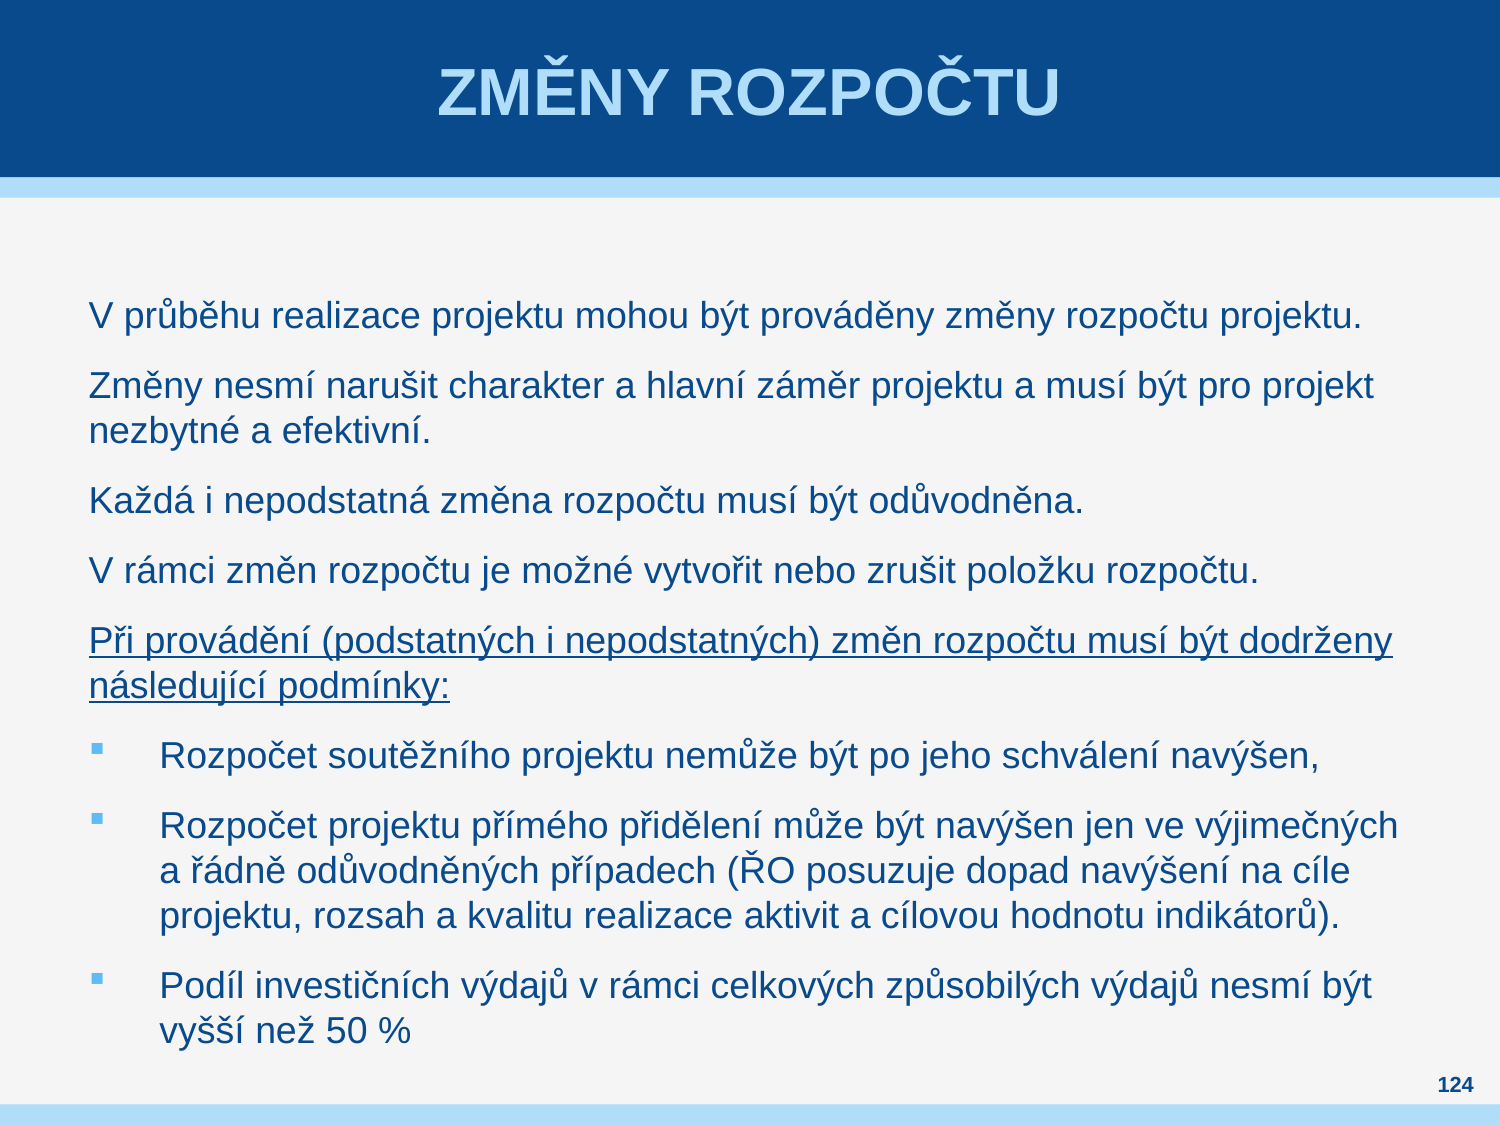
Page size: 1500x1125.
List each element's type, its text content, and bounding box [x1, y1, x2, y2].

list V průběhu realizace projektu mohou být prováděny změny rozpočtu projektu. Změny nesmí narušit charakter a hlavní záměr projektu a musí být pro projekt nezbytné a efektivní. Každá i nepodstatná změna rozpočtu musí být odůvodněna. V rámci změn rozpočtu je možné vytvořit nebo zrušit položku rozpočtu. Při provádění (podstatných i nepodstatných) změn rozpočtu musí být dodrženy následující podmínky: Rozpočet soutěžního projektu nemůže být po jeho schválení navýšen, Rozpočet projektu přímého přidělení může být navýšen jen ve výjimečných a řádně odůvodněných případech (ŘO posuzuje dopad navýšení na cíle projektu, rozsah a kvalitu realizace aktivit a cílovou hodnotu indikátorů). Podíl investičních výdajů v rámci celkových způsobilých výdajů nesmí být vyšší než 50 % [88, 290, 1412, 1066]
title Změny rozpočtu [59, 0, 1441, 178]
slide_number 124 [1417, 1068, 1495, 1099]
